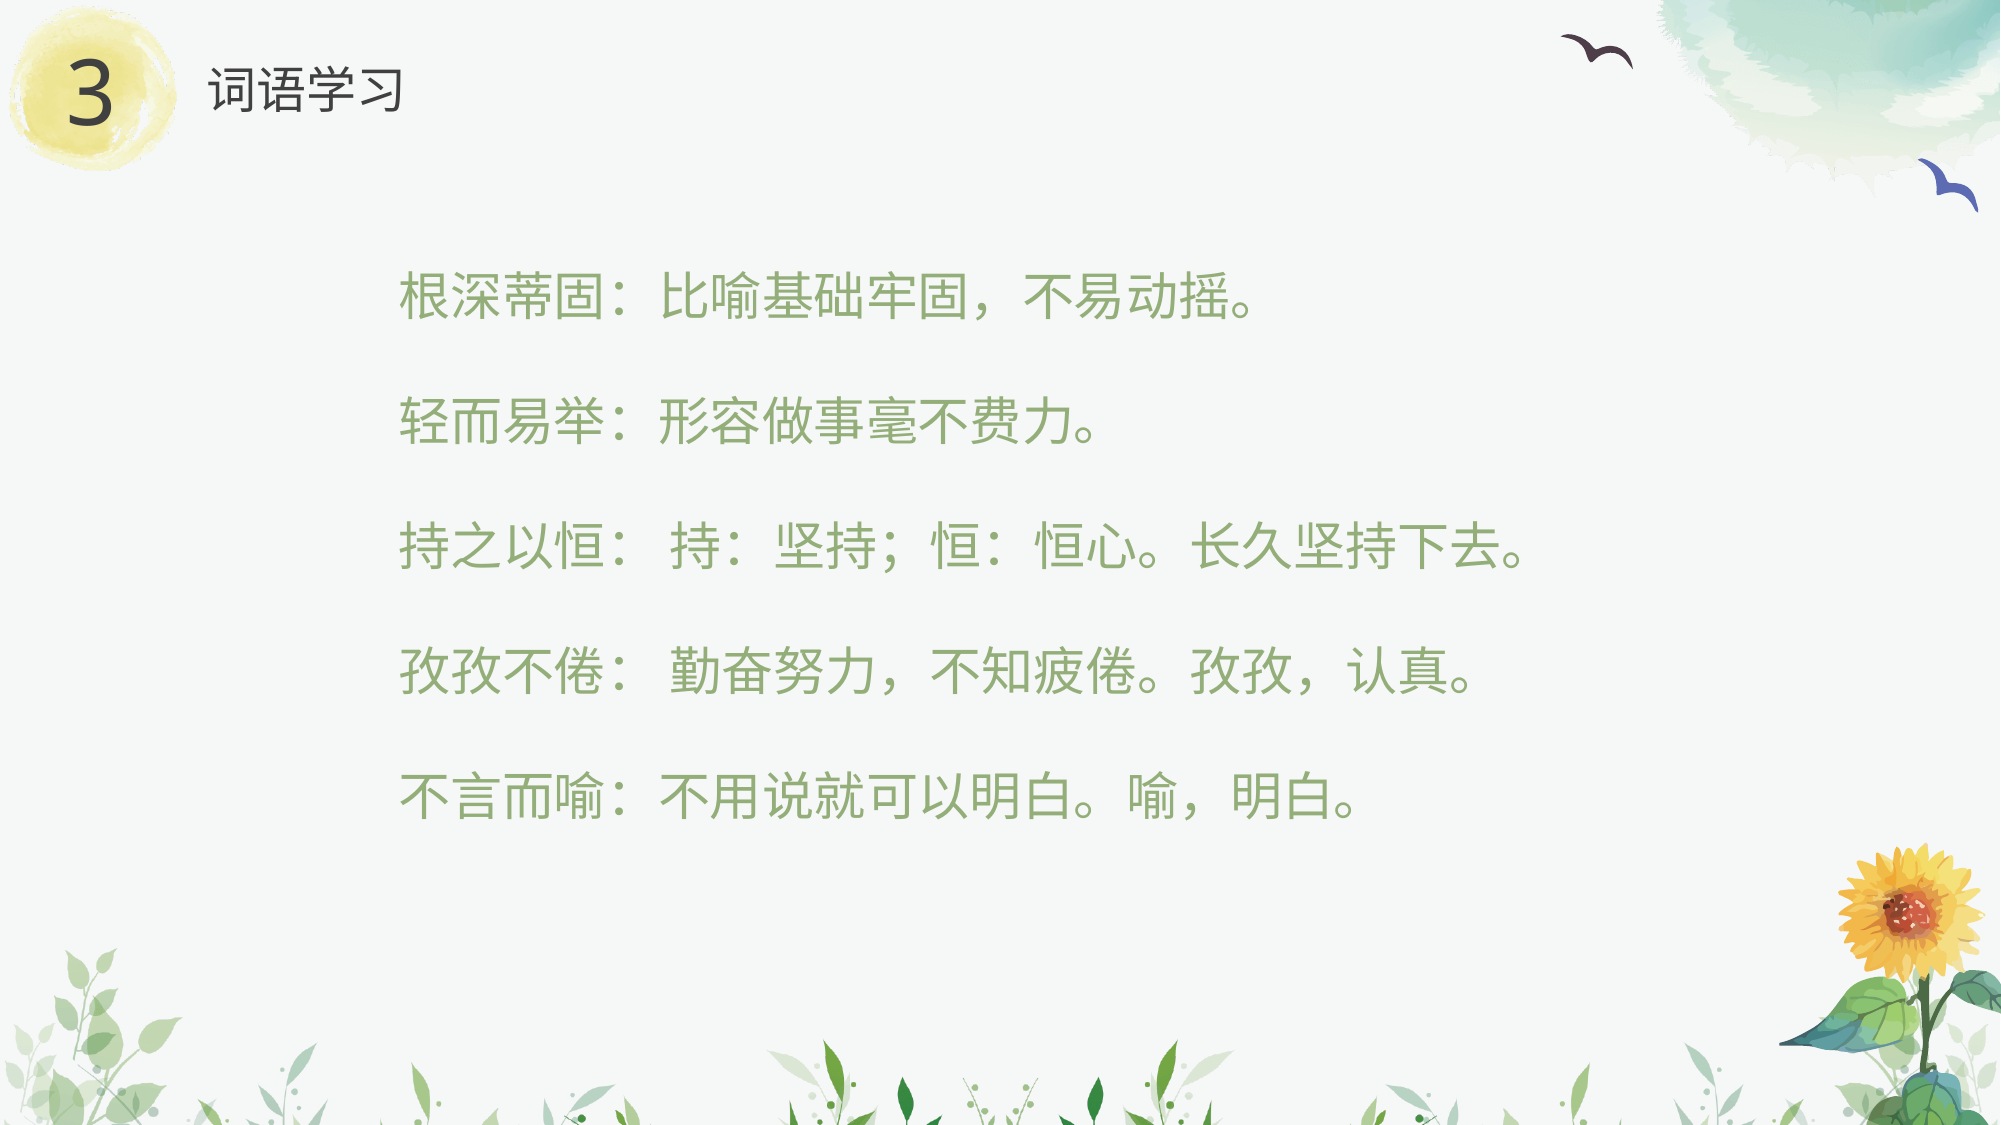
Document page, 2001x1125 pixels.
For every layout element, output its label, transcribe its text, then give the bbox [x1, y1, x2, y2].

picture [1632, 0, 2000, 198]
picture [8, 4, 177, 171]
text_box 词语学习 [191, 51, 755, 127]
text_box 根深蒂固：比喻基础牢固，不易动摇。 轻而易举：形容做事毫不费力。 持之以恒： 持：坚持；恒：恒心。长久坚持下去。 孜孜不倦： 勤奋努力，不知疲倦。孜孜，认真。 不言而喻：不用说就可以明白。喻，明白。 [383, 255, 1663, 833]
picture [0, 842, 2001, 1125]
text_box [1560, 34, 1632, 69]
text_box [1966, 198, 1979, 213]
